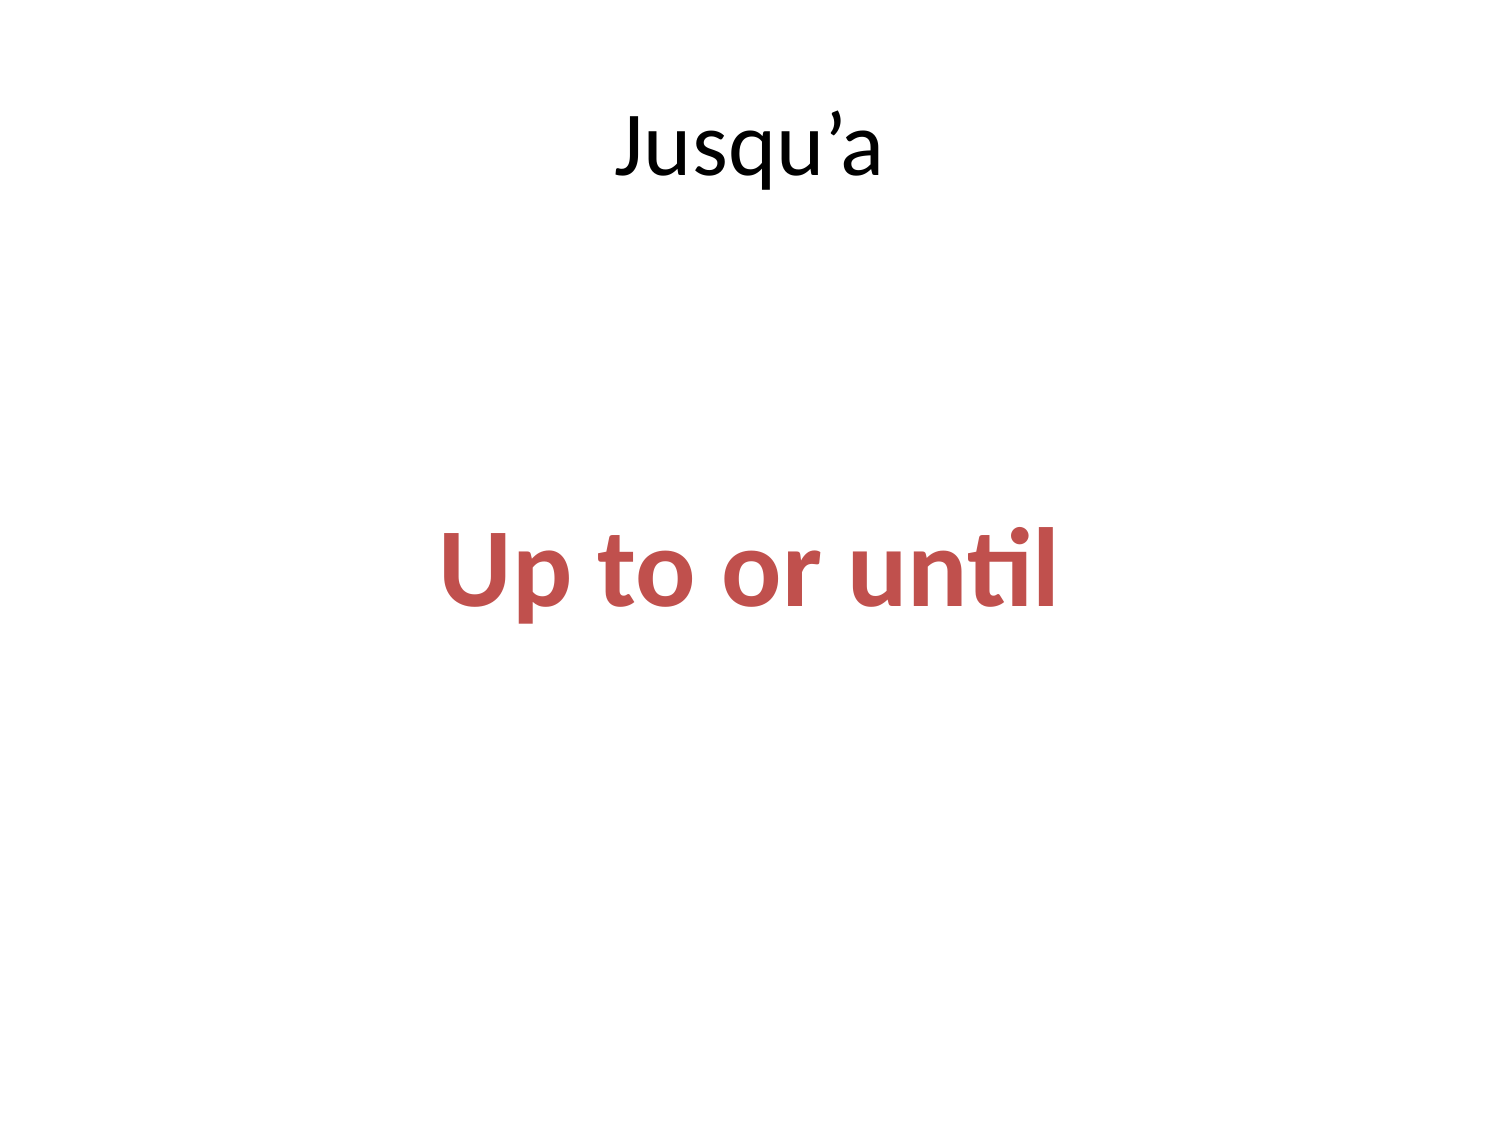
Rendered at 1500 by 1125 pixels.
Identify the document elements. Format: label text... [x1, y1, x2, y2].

title Jusqu’a [75, 45, 1425, 233]
text_box Up to or until [423, 486, 1077, 637]
